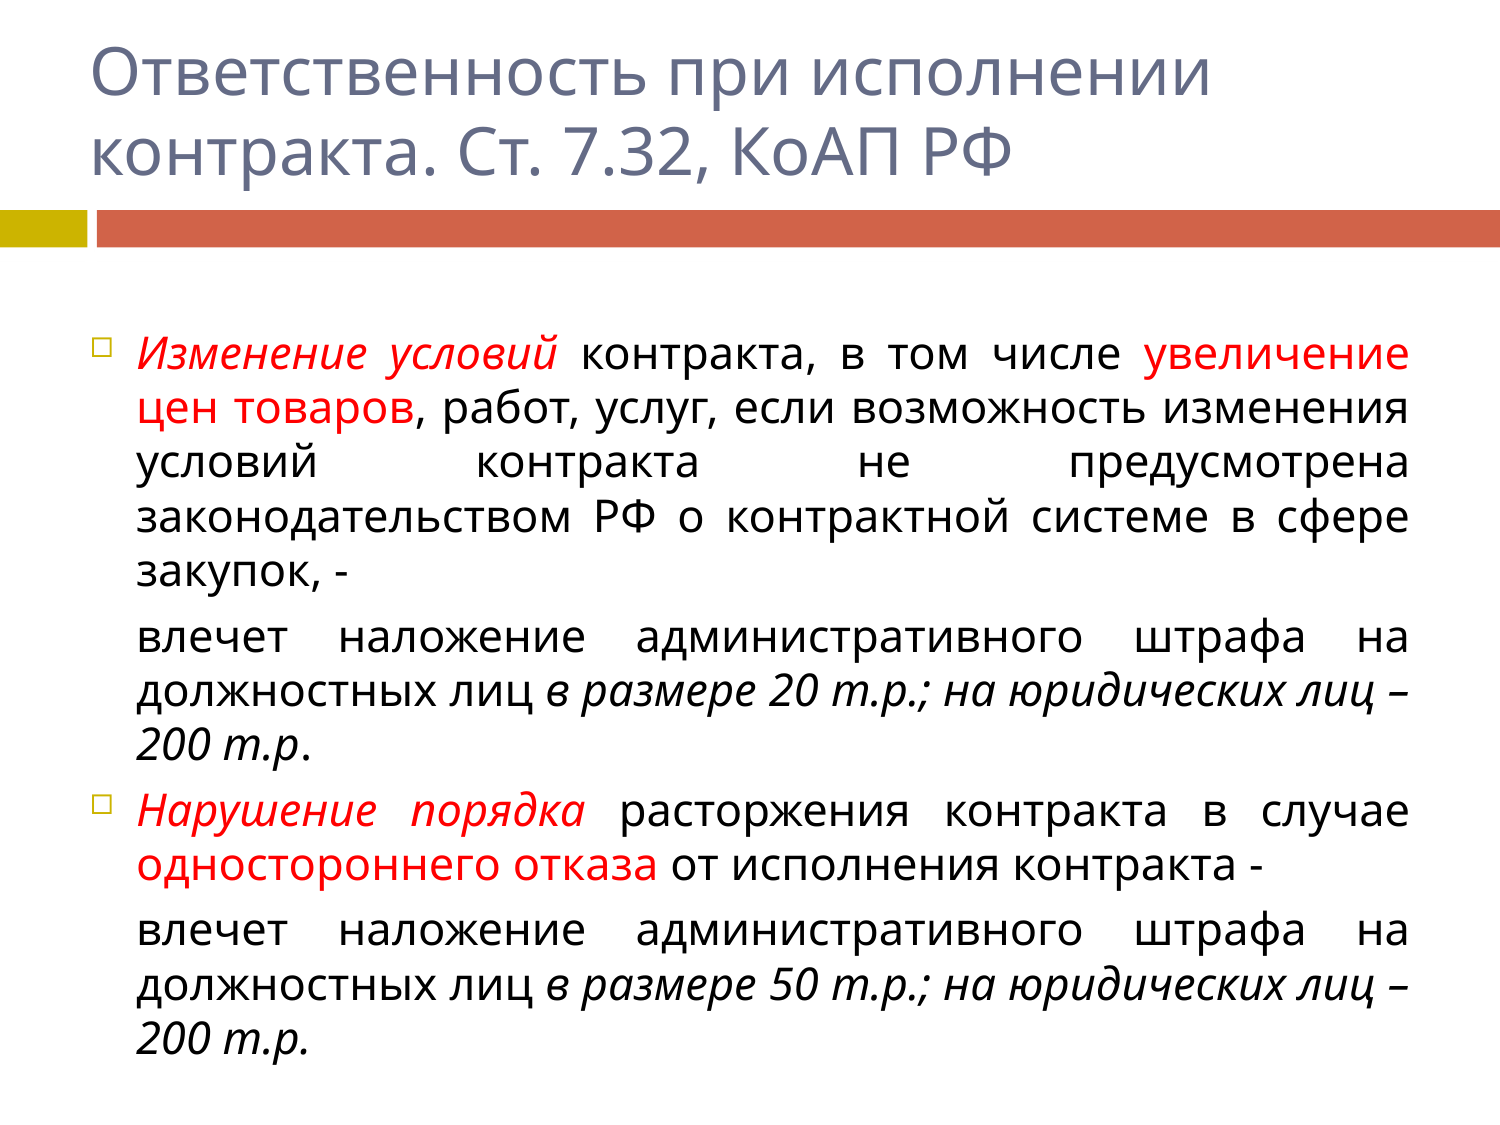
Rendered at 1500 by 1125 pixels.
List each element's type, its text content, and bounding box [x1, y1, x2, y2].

title Ответственность при исполнении контракта. Ст. 7.32, КоАП РФ [75, 21, 1425, 197]
list Изменение условий контракта, в том числе увеличение цен товаров, работ, услуг, если возможность изменения условий контракта не предусмотрена законодательством РФ о контрактной системе в сфере закупок, - влечет наложение административного штрафа на должностных лиц в размере 20 т.р.; на юридических лиц – 200 т.р. Нарушение порядка расторжения контракта в случае одностороннего отказа от исполнения контракта - влечет наложение административного штрафа на должностных лиц в размере 50 т.р.; на юридических лиц – 200 т.р. [75, 316, 1425, 1079]
